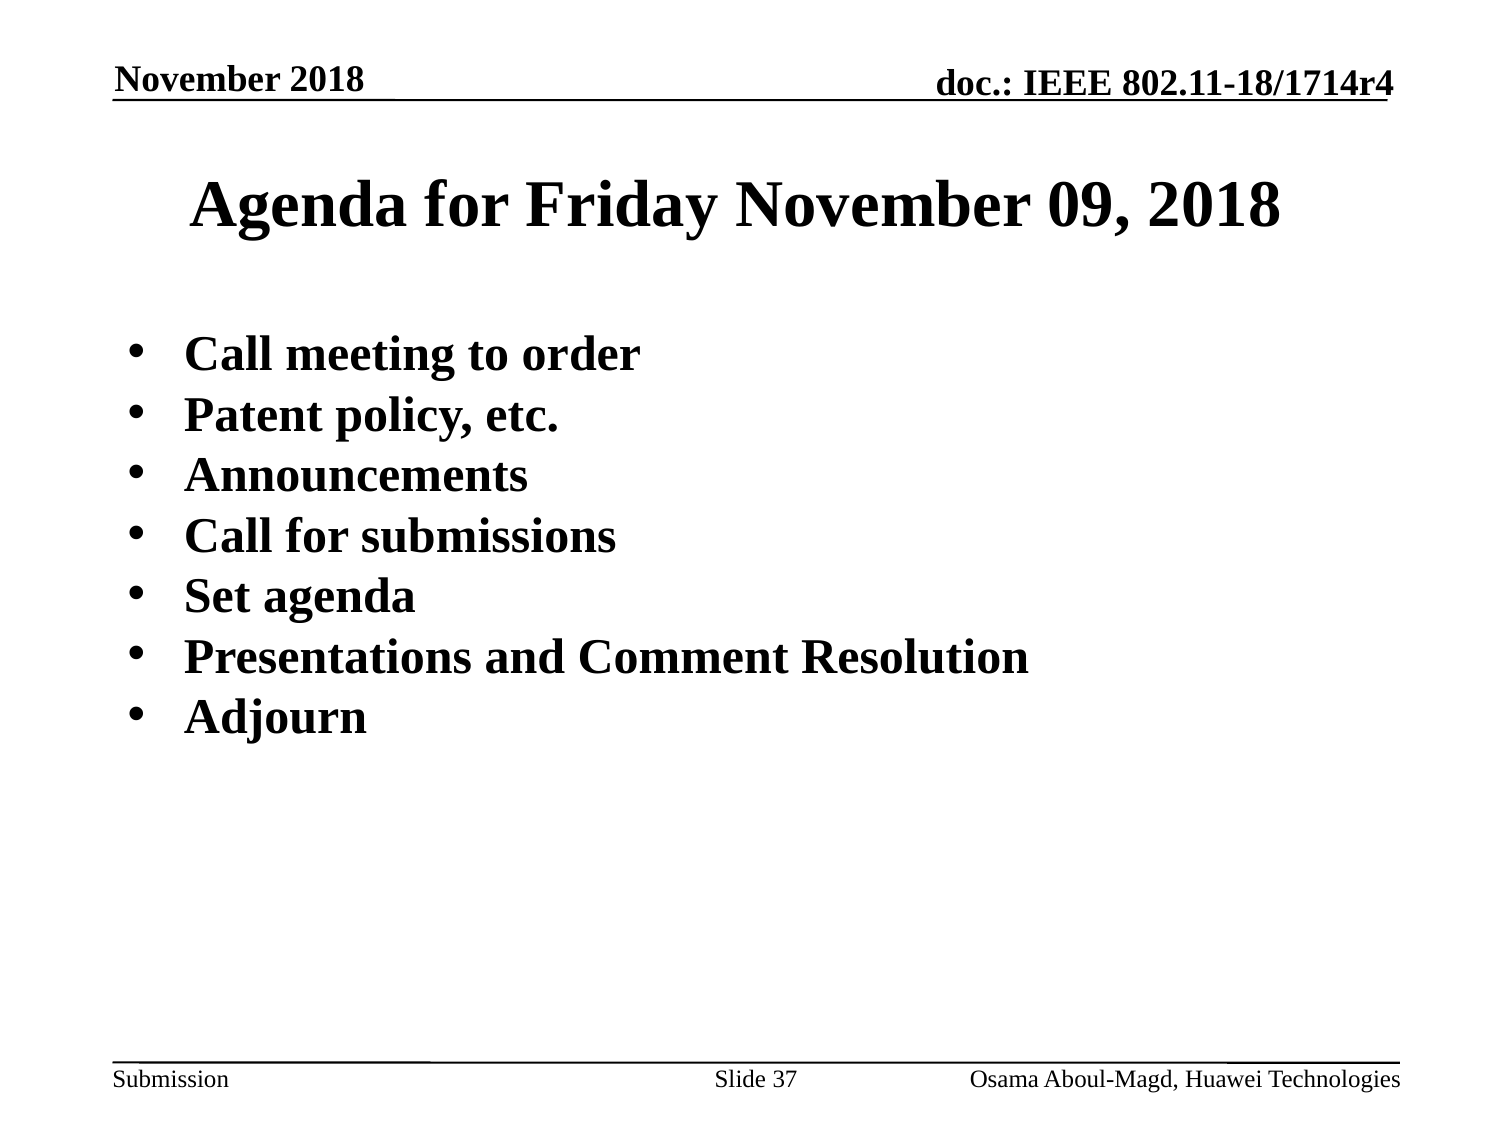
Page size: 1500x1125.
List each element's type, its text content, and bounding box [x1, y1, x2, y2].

footer Osama Aboul-Magd, Huawei Technologies [878, 1061, 1402, 1093]
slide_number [114, 54, 423, 100]
list Call meeting to order Patent policy, etc. Announcements Call for submissions Set agenda Presentations and Comment Resolution Adjourn [112, 324, 1388, 1000]
slide_number Slide 37 [712, 1061, 800, 1123]
title Agenda for Friday November 09, 2018 [87, 112, 1402, 288]
